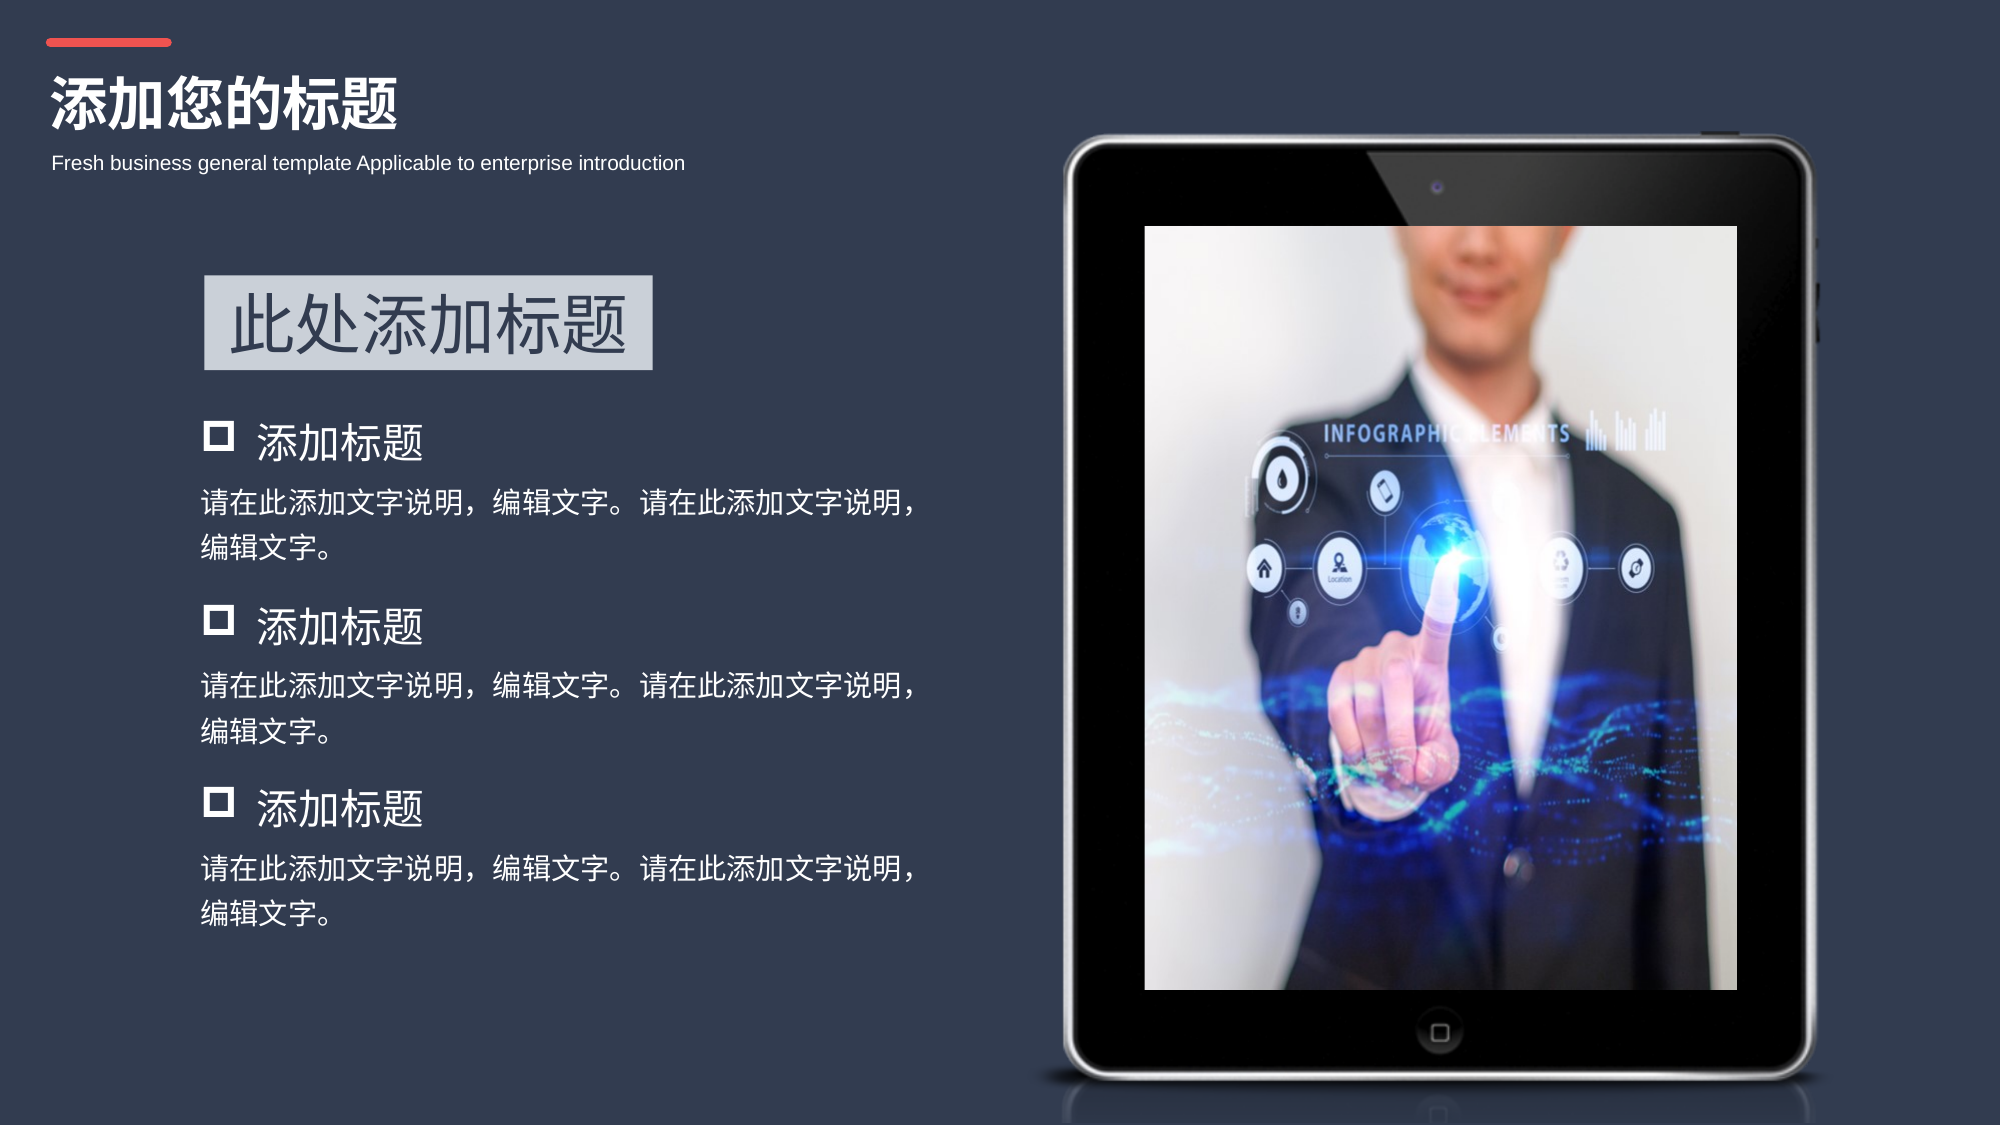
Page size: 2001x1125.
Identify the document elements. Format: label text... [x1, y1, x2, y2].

text_box 添加标题 [185, 592, 471, 649]
text_box Fresh business general template Applicable to enterprise introduction [36, 142, 701, 182]
text_box 添加标题 [185, 775, 471, 832]
text_box 添加您的标题 [34, 59, 414, 145]
picture [1016, 103, 1854, 1123]
text_box 添加标题 [185, 409, 471, 466]
text_box 请在此添加文字说明，编辑文字。请在此添加文字说明，编辑文字。 [185, 649, 931, 756]
text_box 此处添加标题 [204, 275, 653, 371]
text_box 请在此添加文字说明，编辑文字。请在此添加文字说明，编辑文字。 [185, 466, 931, 572]
text_box 请在此添加文字说明，编辑文字。请在此添加文字说明，编辑文字。 [185, 832, 931, 939]
